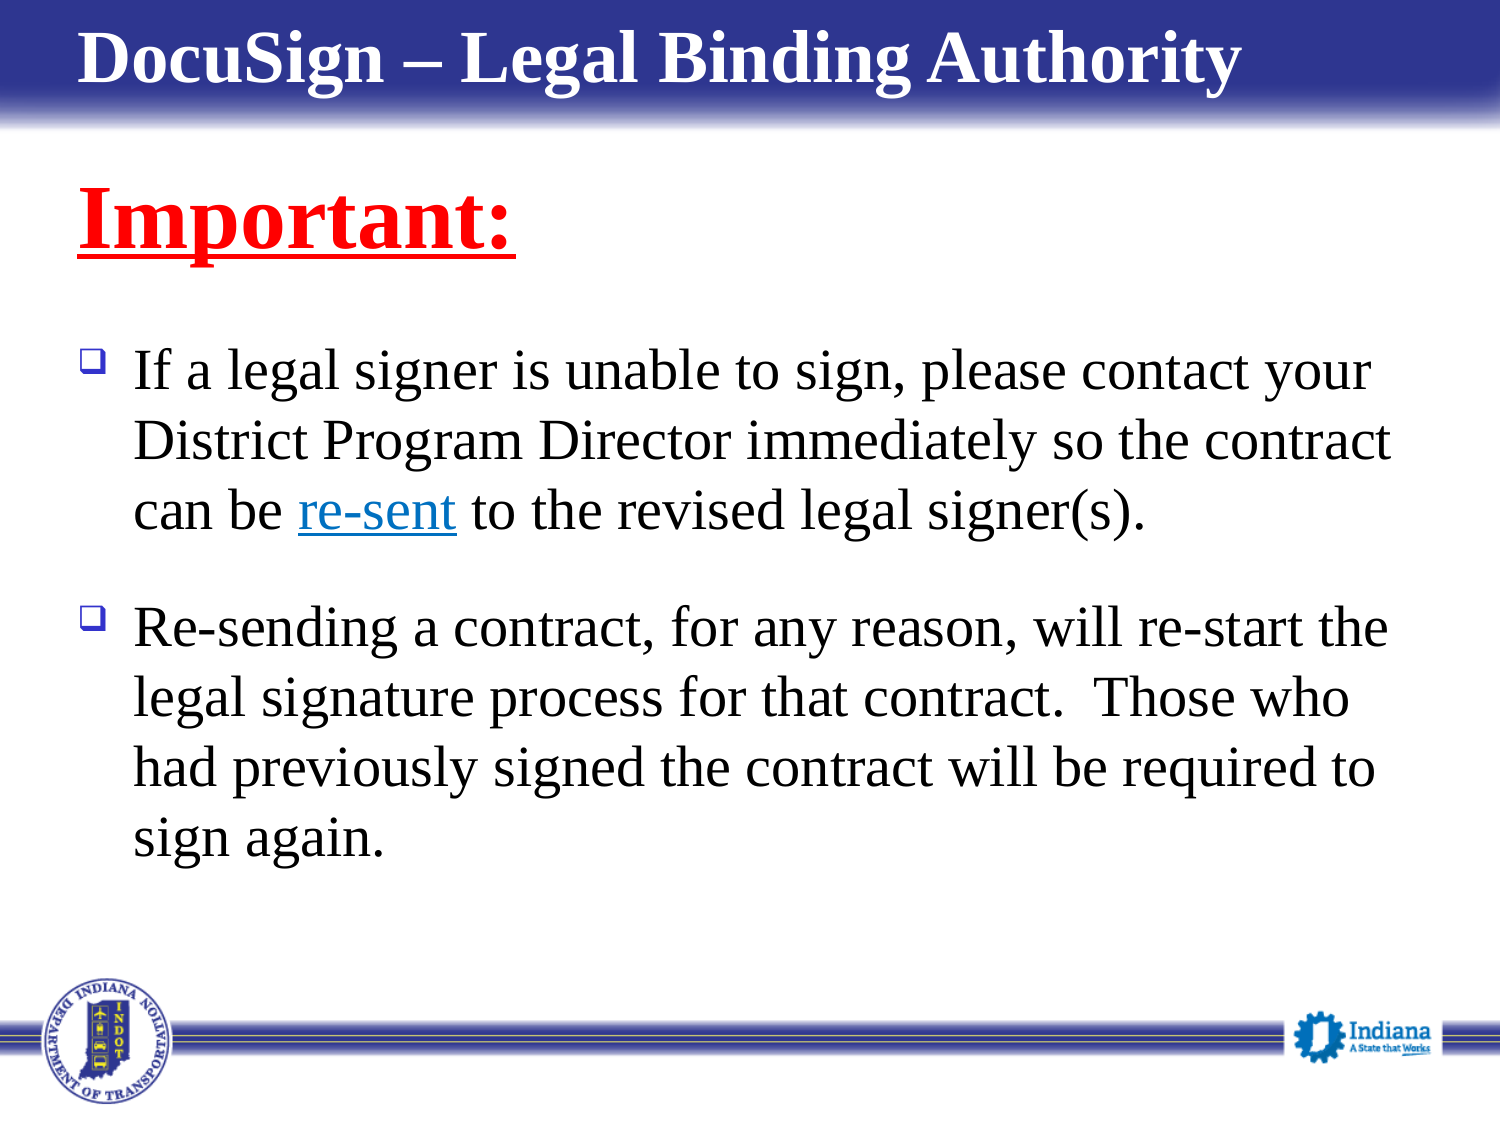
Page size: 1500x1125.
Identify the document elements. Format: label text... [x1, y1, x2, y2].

title DocuSign ‒ Legal Binding Authority [62, 0, 1438, 148]
list Important: If a legal signer is unable to sign, please contact your District Program Director immediately so the contract can be re-sent to the revised legal signer(s). Re-sending a contract, for any reason, will re-start the legal signature process for that contract. Those who had previously signed the contract will be required to sign again. [62, 149, 1463, 988]
picture [0, 945, 1500, 1125]
picture [0, 0, 1500, 263]
